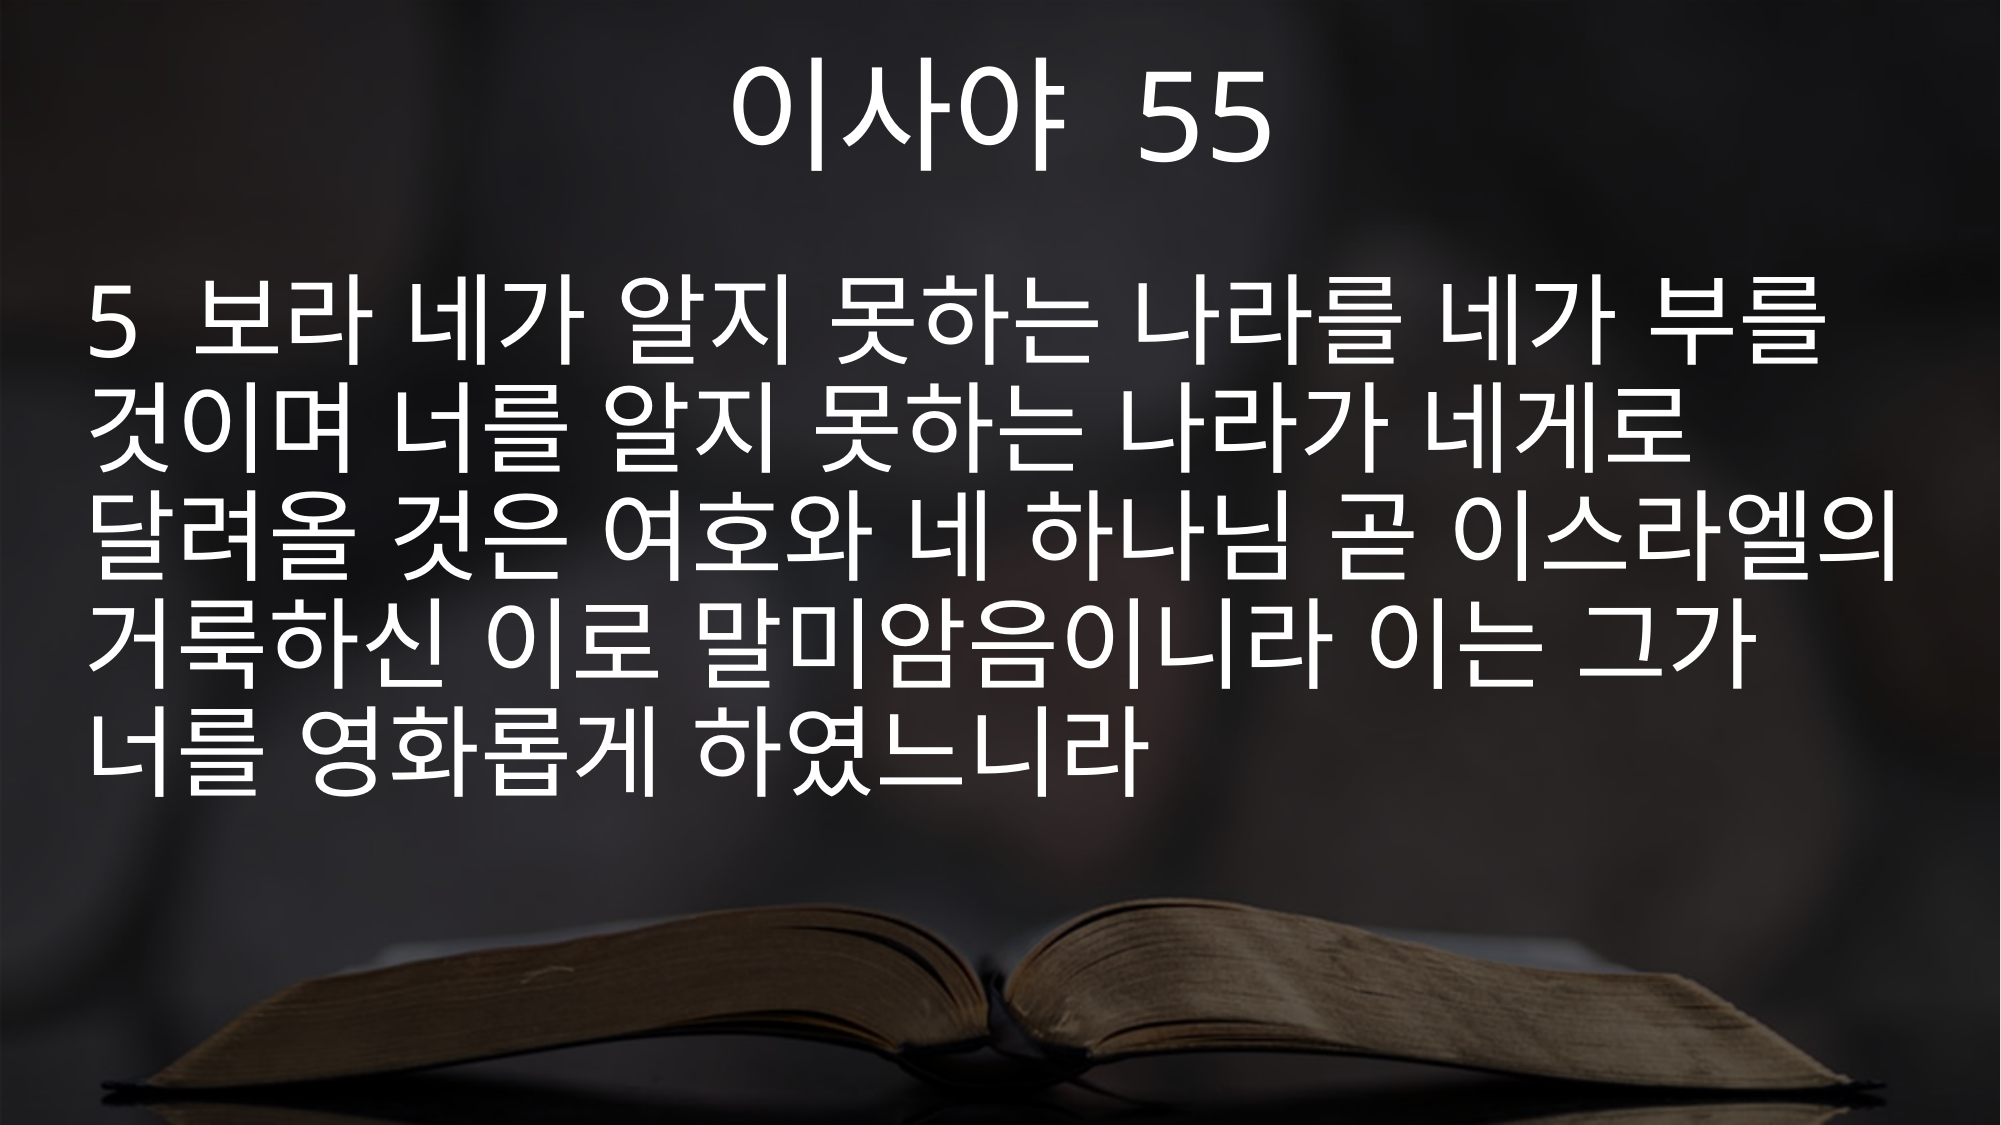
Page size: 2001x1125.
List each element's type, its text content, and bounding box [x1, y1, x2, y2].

list 5 보라 네가 알지 못하는 나라를 네가 부를 것이며 너를 알지 못하는 나라가 네게로 달려올 것은 여호와 네 하나님 곧 이스라엘의 거룩하신 이로 말미암음이니라 이는 그가 너를 영화롭게 하였느니라 [69, 263, 1953, 423]
picture [0, 0, 2001, 1125]
footer 이사야 55 [0, 32, 2000, 192]
